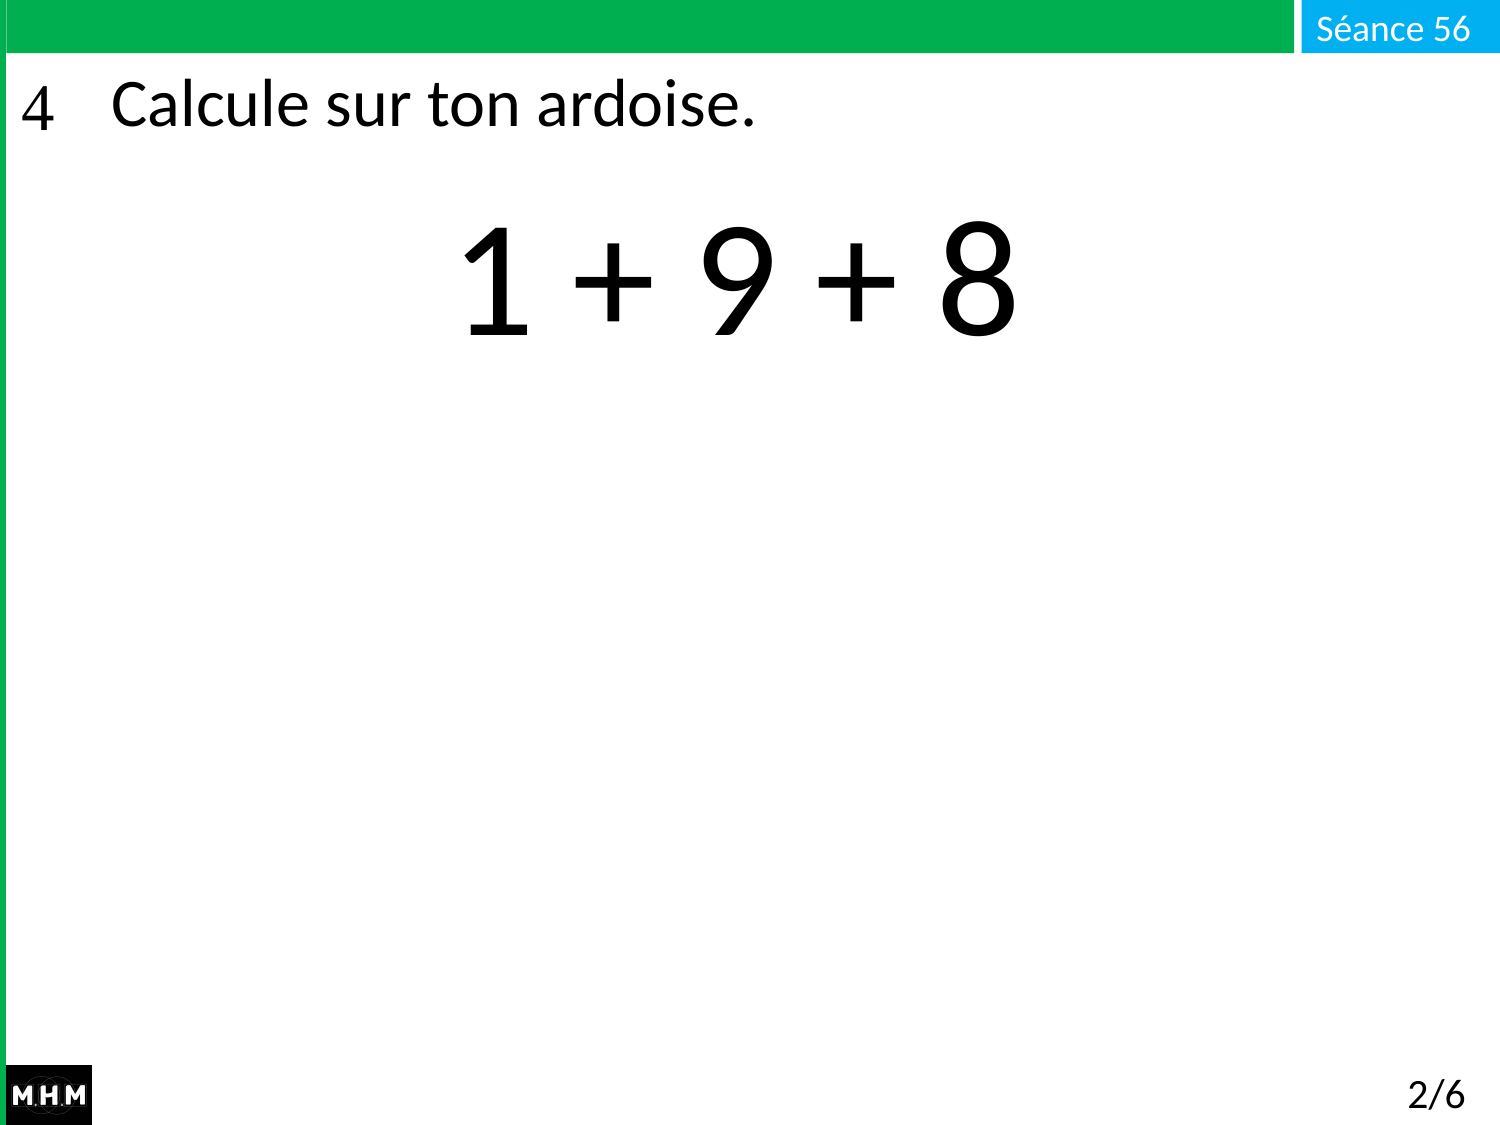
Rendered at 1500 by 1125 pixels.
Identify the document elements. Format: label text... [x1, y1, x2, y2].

text_box 1 + 9 + 8 [436, 160, 1051, 376]
picture [6, 1065, 92, 1125]
title Calcule sur ton ardoise. [96, 60, 1391, 150]
list 2/6 [1373, 1064, 1500, 1125]
